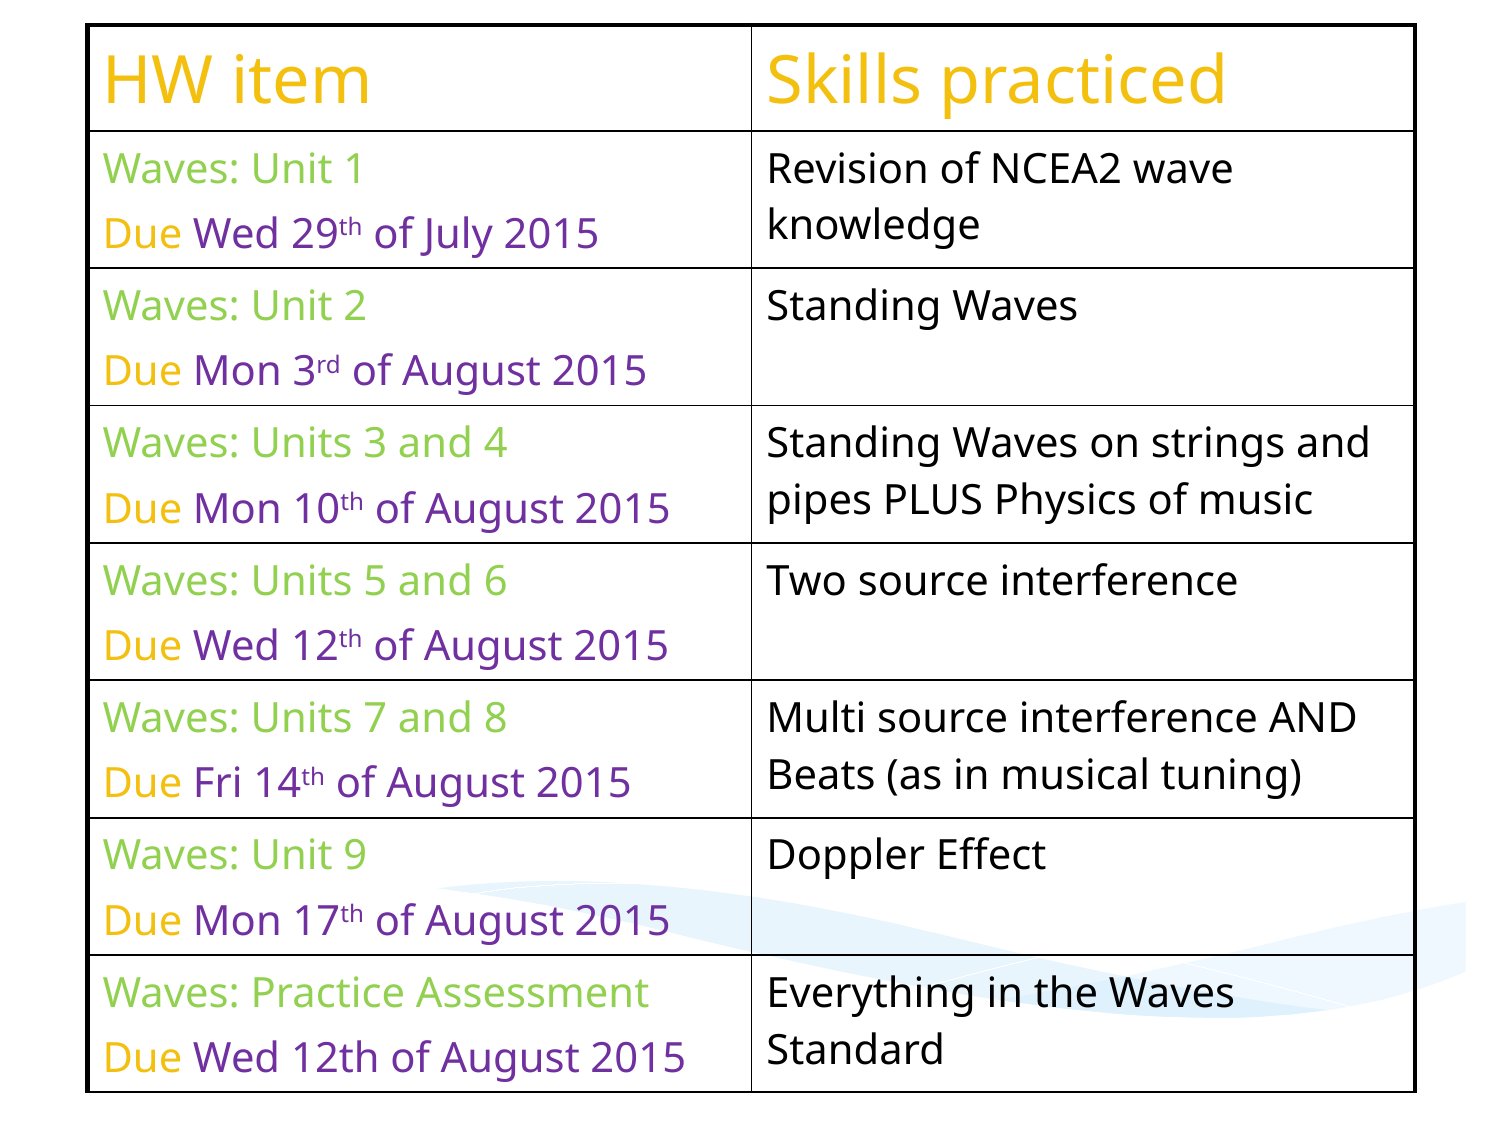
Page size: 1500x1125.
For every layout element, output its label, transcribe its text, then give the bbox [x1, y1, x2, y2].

table_cell Waves: Practice Assessment Due Wed 12th of August 2015 [90, 956, 751, 1091]
table_cell Revision of NCEA2 wave knowledge [752, 132, 1413, 267]
table_cell Doppler Effect [752, 819, 1413, 954]
table_cell Two source interference [752, 544, 1413, 679]
table_cell Multi source interference AND Beats (as in musical tuning) [752, 681, 1413, 817]
table_cell Standing Waves on strings and pipes PLUS Physics of music [752, 406, 1413, 542]
table_cell Waves: Units 5 and 6 Due Wed 12th of August 2015 [90, 544, 751, 679]
table_header HW item [90, 27, 751, 130]
table_cell Waves: Units 7 and 8 Due Fri 14th of August 2015 [90, 681, 751, 817]
table_cell Waves: Units 3 and 4 Due Mon 10th of August 2015 [90, 406, 751, 542]
table_cell Everything in the Waves Standard [752, 956, 1413, 1091]
table_cell Standing Waves [752, 269, 1413, 405]
table_cell Waves: Unit 2 Due Mon 3rd of August 2015 [90, 269, 751, 405]
table_cell Waves: Unit 1 Due Wed 29th of July 2015 [90, 132, 751, 267]
table_header Skills practiced [752, 27, 1413, 130]
table_cell Waves: Unit 9 Due Mon 17th of August 2015 [90, 819, 751, 954]
